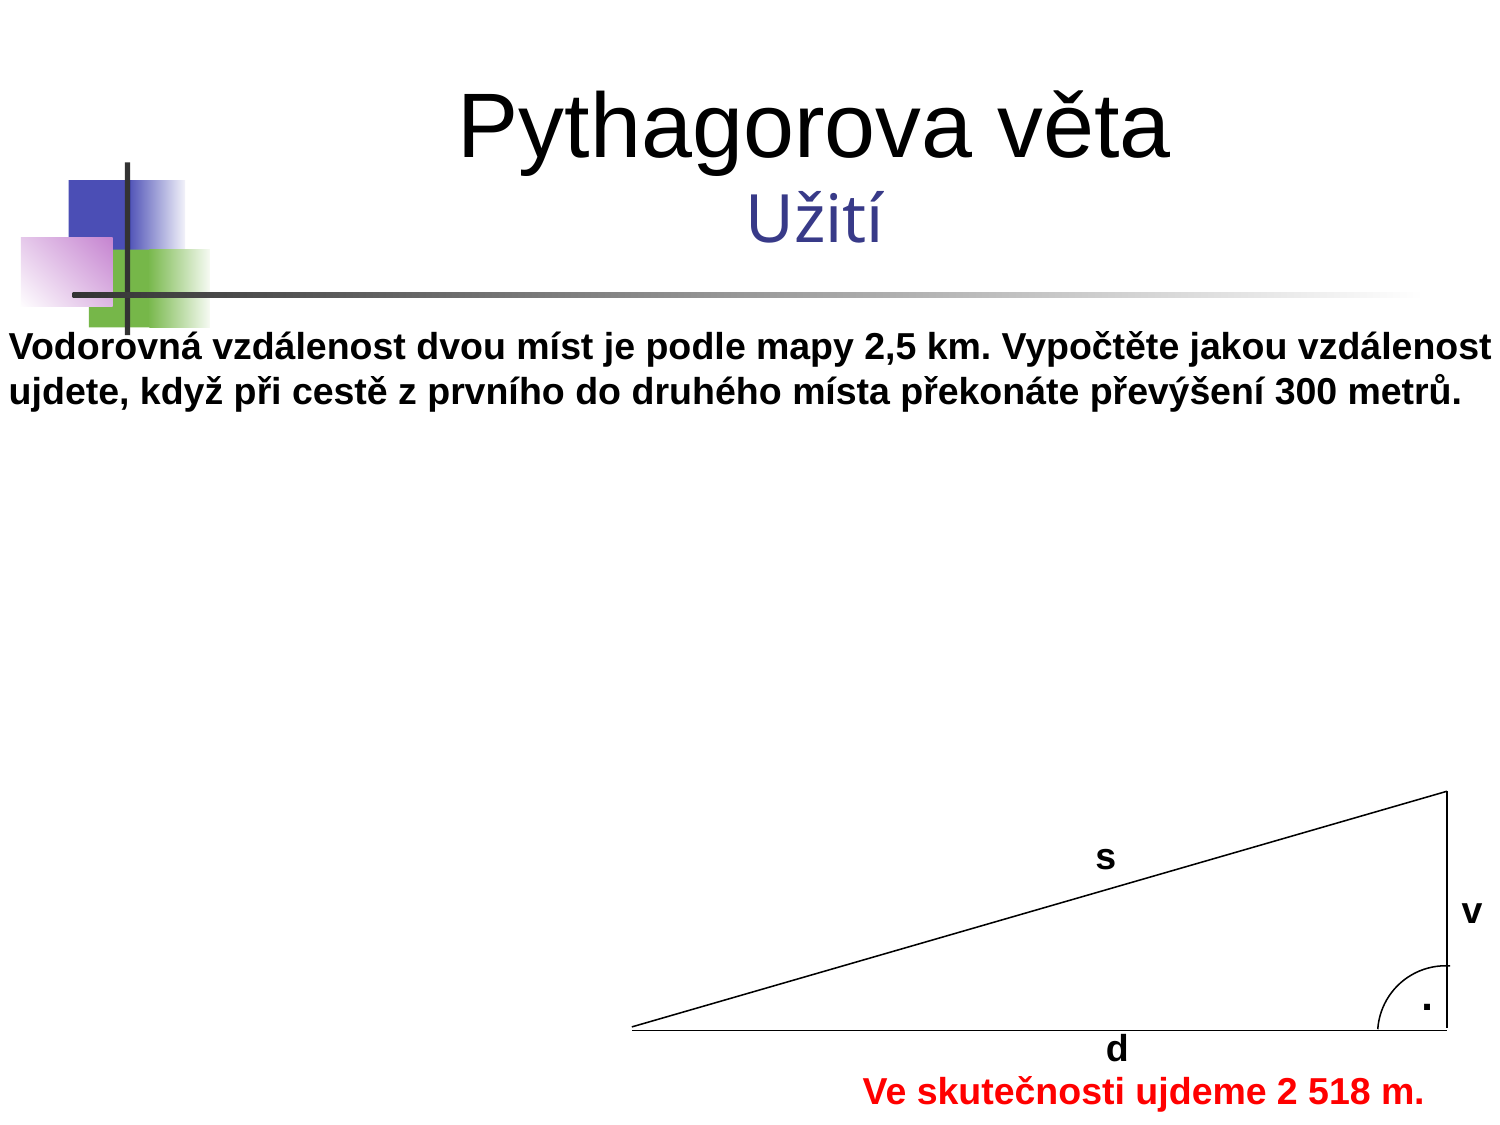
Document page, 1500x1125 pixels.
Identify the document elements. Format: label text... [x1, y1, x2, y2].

text_box . [1452, 961, 1459, 1027]
text_box Vodorovná vzdálenost dvou míst je podle mapy 2,5 km. Vypočtěte jakou vzdálenost ujdete, když při cestě z prvního do druhého místa překonáte převýšení 300 metrů. [0, 314, 1500, 420]
text_box Ve skutečnosti ujdeme 2 518 m. [847, 1059, 1486, 1120]
text_box v [1453, 878, 1489, 939]
text_box d [1091, 1038, 1154, 1077]
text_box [631, 790, 1448, 1028]
text_box Pythagorova věta Užití [206, 58, 1424, 263]
